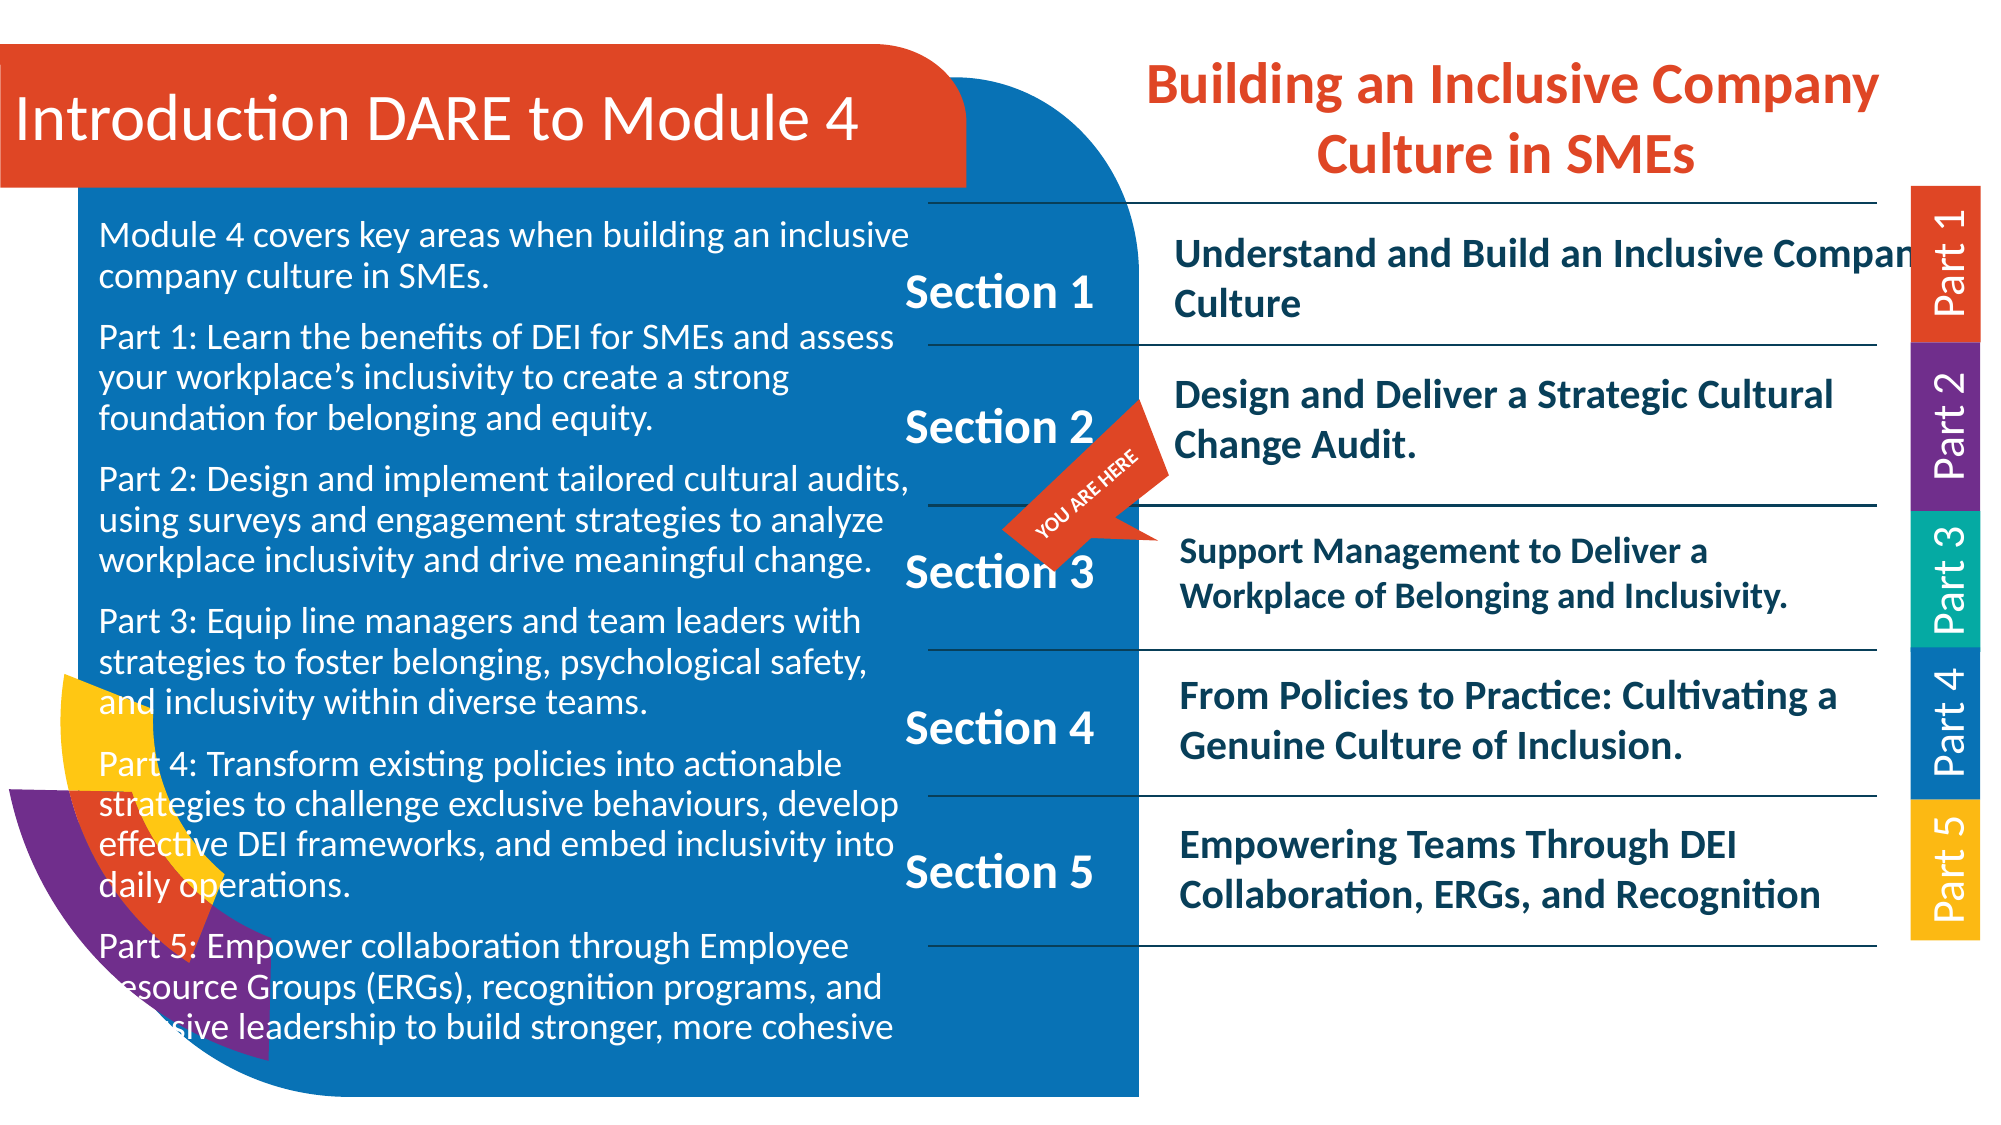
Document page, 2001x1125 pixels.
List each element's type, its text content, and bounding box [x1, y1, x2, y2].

text_box Section 3 [848, 516, 1152, 630]
text_box Building an Inclusive Company Culture in SMEs [1107, 38, 1920, 193]
text_box From Policies to Practice: Cultivating a Genuine Culture of Inclusion. [1164, 661, 1910, 775]
text_box Part 3 [1910, 511, 1981, 647]
text_box Part 4 [1910, 647, 1981, 799]
text_box Section 5 [848, 815, 1152, 929]
text_box Part 2 [1910, 342, 1981, 511]
text_box Section 1 [848, 235, 1152, 349]
text_box Section 4 [848, 671, 1152, 785]
text_box Part 1 [1910, 185, 1981, 342]
text_box Section 2 [848, 371, 1152, 485]
text_box Empowering Teams Through DEI Collaboration, ERGs, and Recognition [1164, 809, 1910, 923]
text_box Support Management to Deliver a Workplace of Belonging and Inclusivity. [1164, 518, 1818, 624]
list Design and Deliver a Strategic Cultural Change Audit. [1159, 360, 1893, 474]
text_box Understand and Build an Inclusive Company Culture [1159, 219, 1910, 333]
list Module 4 covers key areas when building an inclusive company culture in SMEs. Part 1: Learn the benefits of DEI for SMEs and assess your workplace’s inclusivity to create a strong foundation for belonging and equity. Part 2: Design and implement tailored cultural audits, using surveys and engagement strategies to analyze workplace inclusivity and drive meaningful change. Part 3: Equip line managers and team leaders with strategies to foster belonging, psychological safety, and inclusivity within diverse teams. Part 4: Transform existing policies into actionable strategies to challenge exclusive behaviours, develop effective DEI frameworks, and embed inclusivity into daily operations. Part 5: Empower collaboration through Employee Resource Groups (ERGs), recognition programs, and inclusive leadership to build stronger, more cohesive teams. [84, 207, 936, 1033]
text_box Part 5 [1910, 799, 1981, 941]
list Introduction DARE to Module 4 [0, 59, 911, 178]
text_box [1011, 445, 1204, 565]
